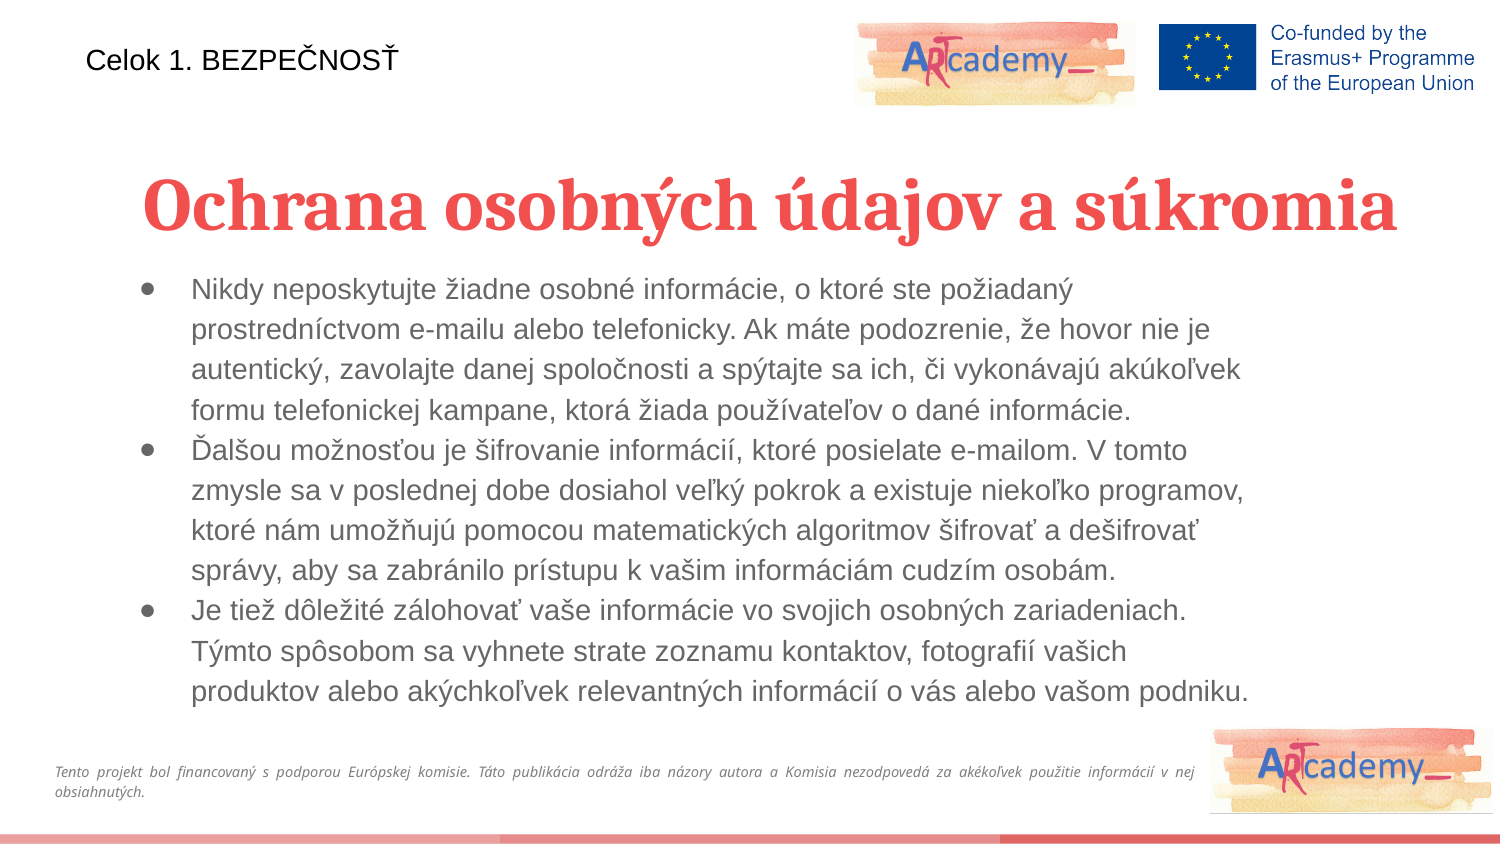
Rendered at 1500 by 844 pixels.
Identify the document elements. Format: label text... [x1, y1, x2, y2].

text_box Tento projekt bol financovaný s podporou Európskej komisie. Táto publikácia odráža iba názory autora a Komisia nezodpovedá za akékoľvek použitie informácií v nej obsiahnutých. [39, 754, 1205, 799]
picture [1210, 709, 1493, 844]
list Nikdy neposkytujte žiadne osobné informácie, o ktoré ste požiadaný prostredníctvom e-mailu alebo telefonicky. Ak máte podozrenie, že hovor nie je autentický, zavolajte danej spoločnosti a spýtajte sa ich, či vykonávajú akúkoľvek formu telefonickej kampane, ktorá žiada používateľov o dané informácie. Ďalšou možnosťou je šifrovanie informácií, ktoré posielate e-mailom. V tomto zmysle sa v poslednej dobe dosiahol veľký pokrok a existuje niekoľko programov, ktoré nám umožňujú pomocou matematických algoritmov šifrovať a dešifrovať správy, aby sa zabránilo prístupu k vašim informáciám cudzím osobám. Je tiež dôležité zálohovať vaše informácie vo svojich osobných zariadeniach. Týmto spôsobom sa vyhnete strate zoznamu kontaktov, fotografií vašich produktov alebo akýchkoľvek relevantných informácií o vás alebo vašom podniku. [101, 250, 1272, 536]
picture [854, 2, 1137, 138]
picture [1158, 24, 1474, 94]
title Ochrana osobných údajov a súkromia [70, 53, 1474, 261]
text_box Celok 1. BEZPEČNOSŤ [70, 33, 492, 84]
